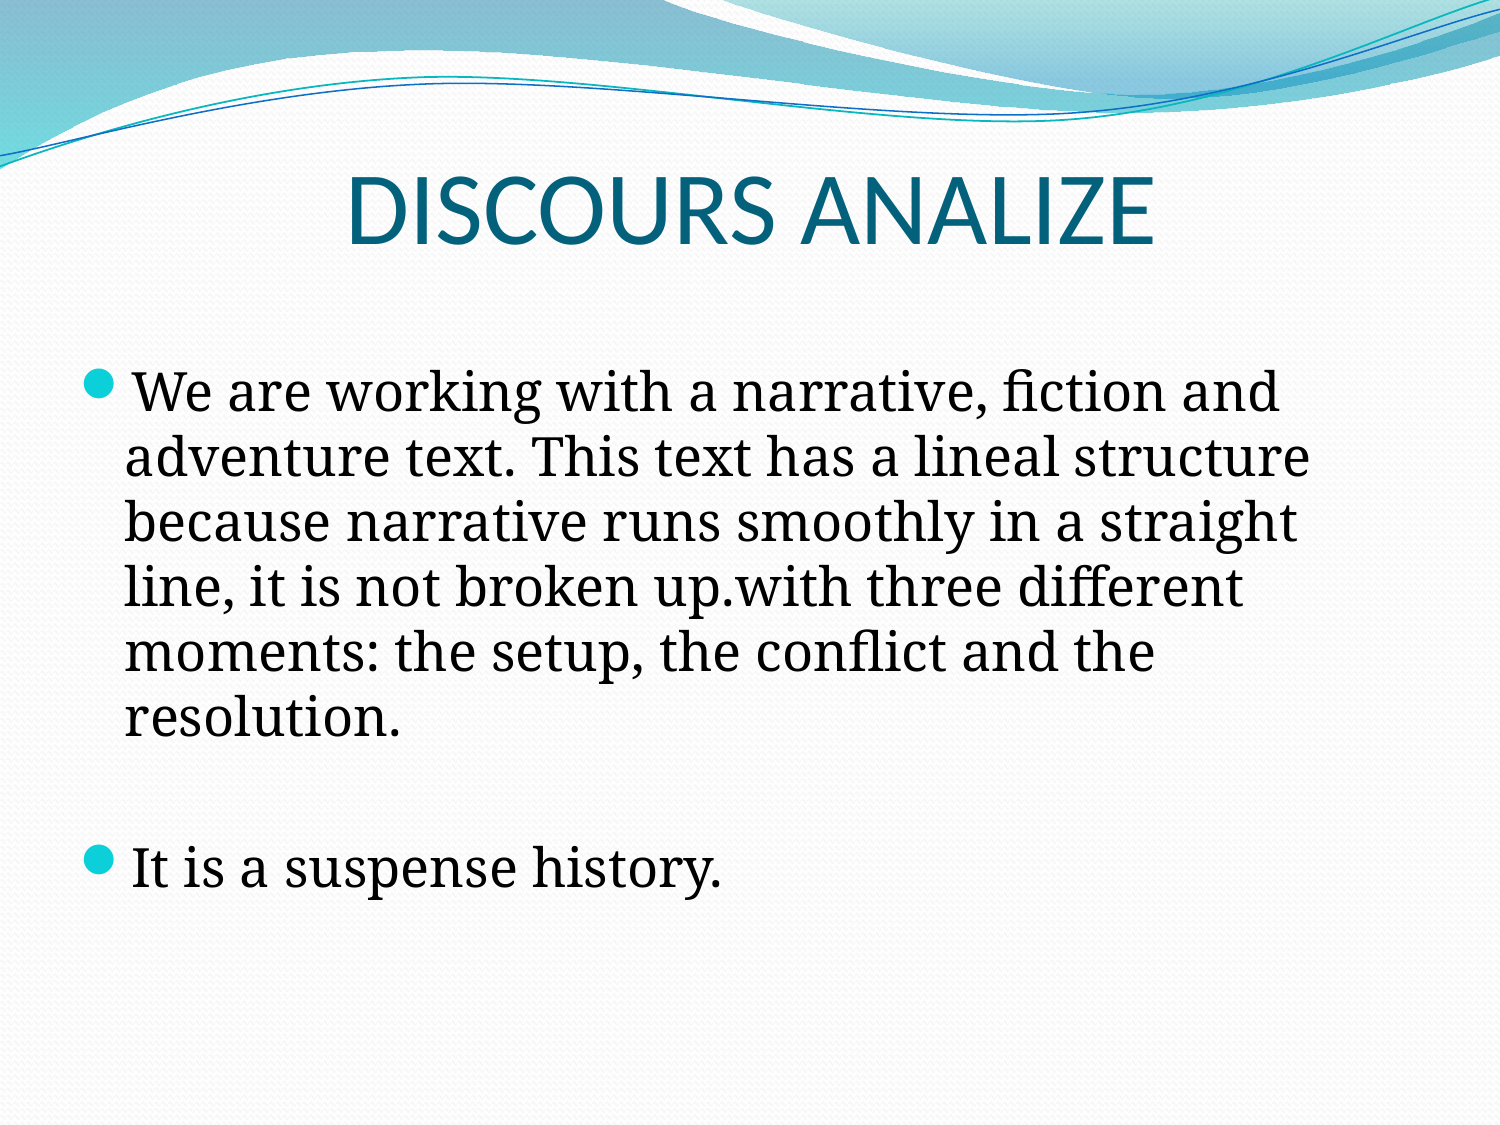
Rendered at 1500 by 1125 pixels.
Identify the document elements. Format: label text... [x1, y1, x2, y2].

list We are working with a narrative, fiction and adventure text. This text has a lineal structure because narrative runs smoothly in a straight line, it is not broken up.with three different moments: the setup, the conflict and the resolution. It is a suspense history. [64, 349, 1415, 1070]
title DISCOURS ANALIZE [76, 78, 1427, 266]
